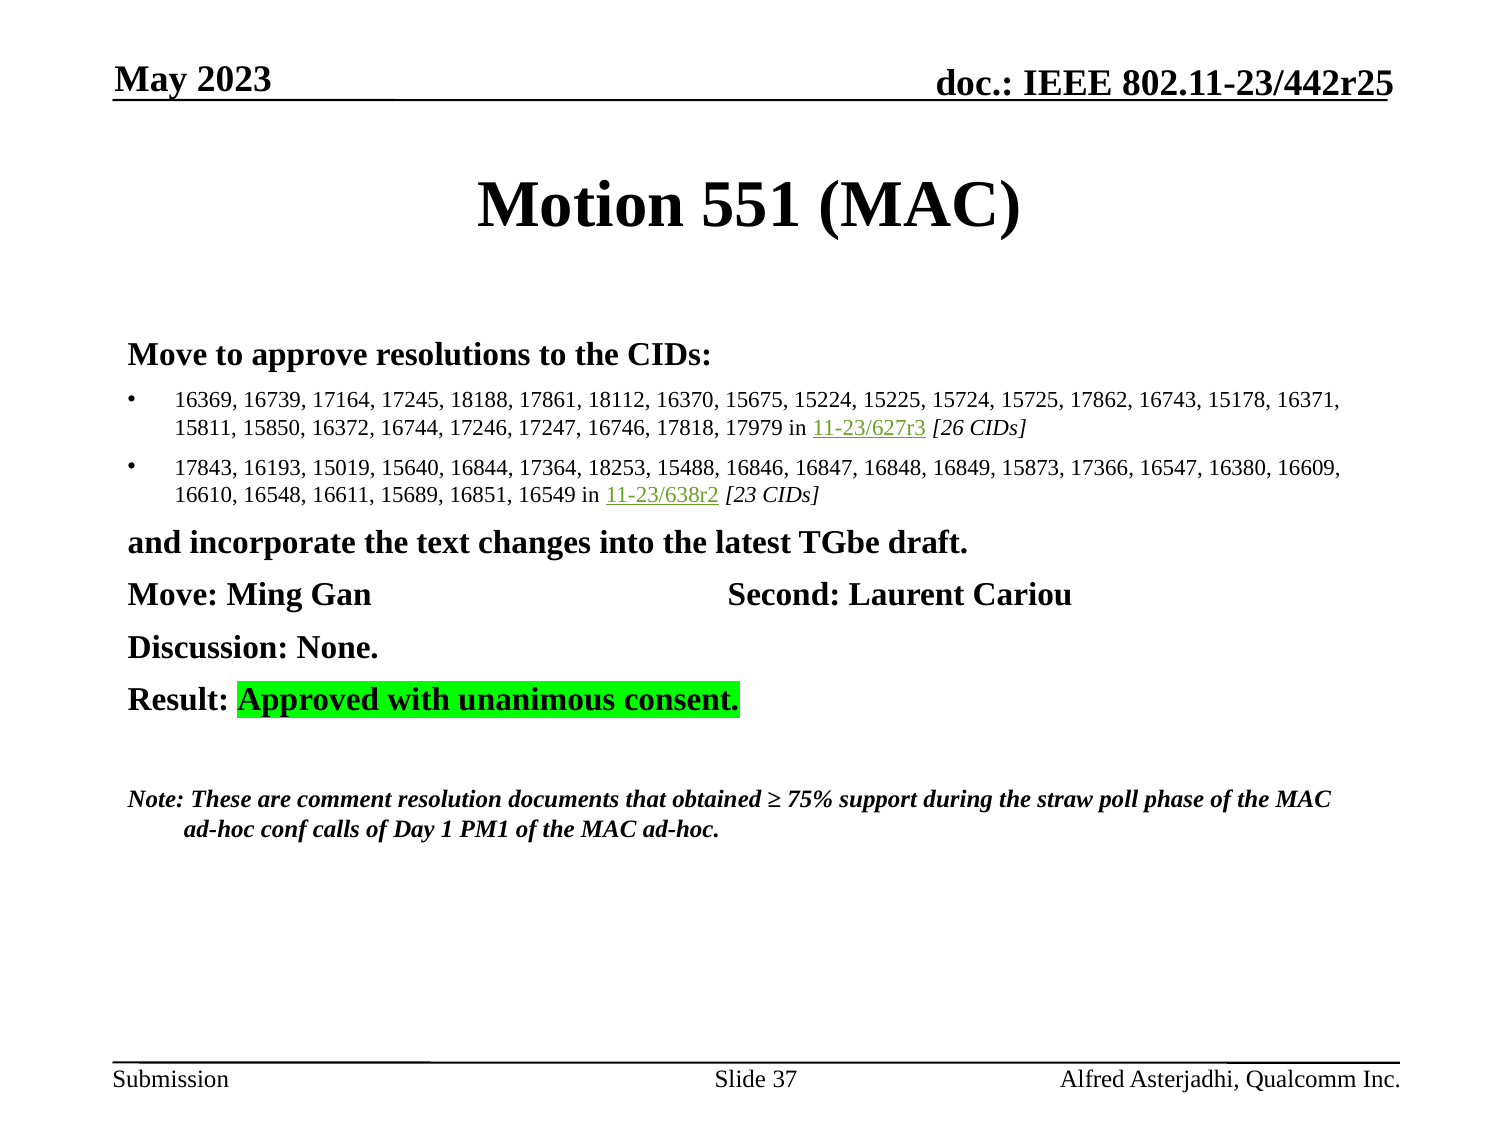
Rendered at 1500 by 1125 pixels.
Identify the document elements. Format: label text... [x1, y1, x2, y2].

list Move to approve resolutions to the CIDs: 16369, 16739, 17164, 17245, 18188, 17861, 18112, 16370, 15675, 15224, 15225, 15724, 15725, 17862, 16743, 15178, 16371, 15811, 15850, 16372, 16744, 17246, 17247, 16746, 17818, 17979 in 11-23/627r3 [26 CIDs] 17843, 16193, 15019, 15640, 16844, 17364, 18253, 15488, 16846, 16847, 16848, 16849, 15873, 17366, 16547, 16380, 16609, 16610, 16548, 16611, 15689, 16851, 16549 in 11-23/638r2 [23 CIDs] and incorporate the text changes into the latest TGbe draft. Move: Ming Gan Second: Laurent Cariou Discussion: None. Result: Approved with unanimous consent. Note: These are comment resolution documents that obtained ≥ 75% support during the straw poll phase of the MAC ad-hoc conf calls of Day 1 PM1 of the MAC ad-hoc. [112, 324, 1388, 1063]
footer Alfred Asterjadhi, Qualcomm Inc. [878, 1061, 1402, 1093]
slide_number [114, 54, 423, 100]
title Motion 551 (MAC) [112, 112, 1388, 288]
slide_number Slide 37 [712, 1061, 800, 1123]
